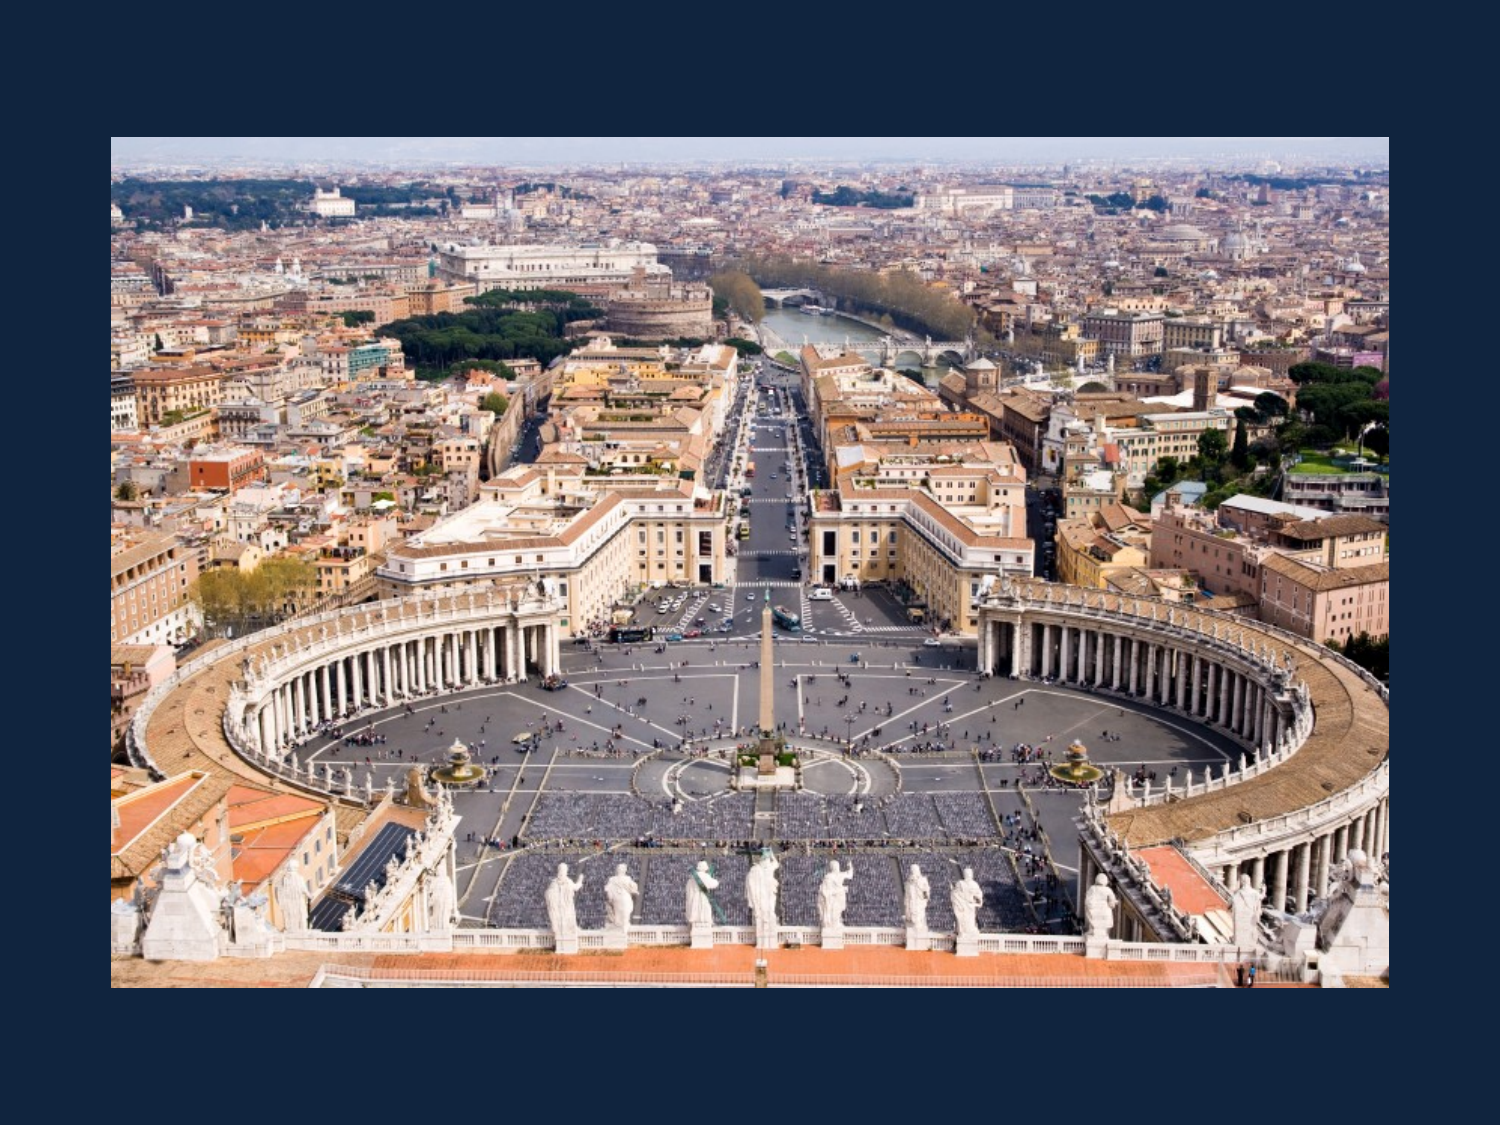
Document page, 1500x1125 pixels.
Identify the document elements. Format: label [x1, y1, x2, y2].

picture [110, 136, 1390, 988]
